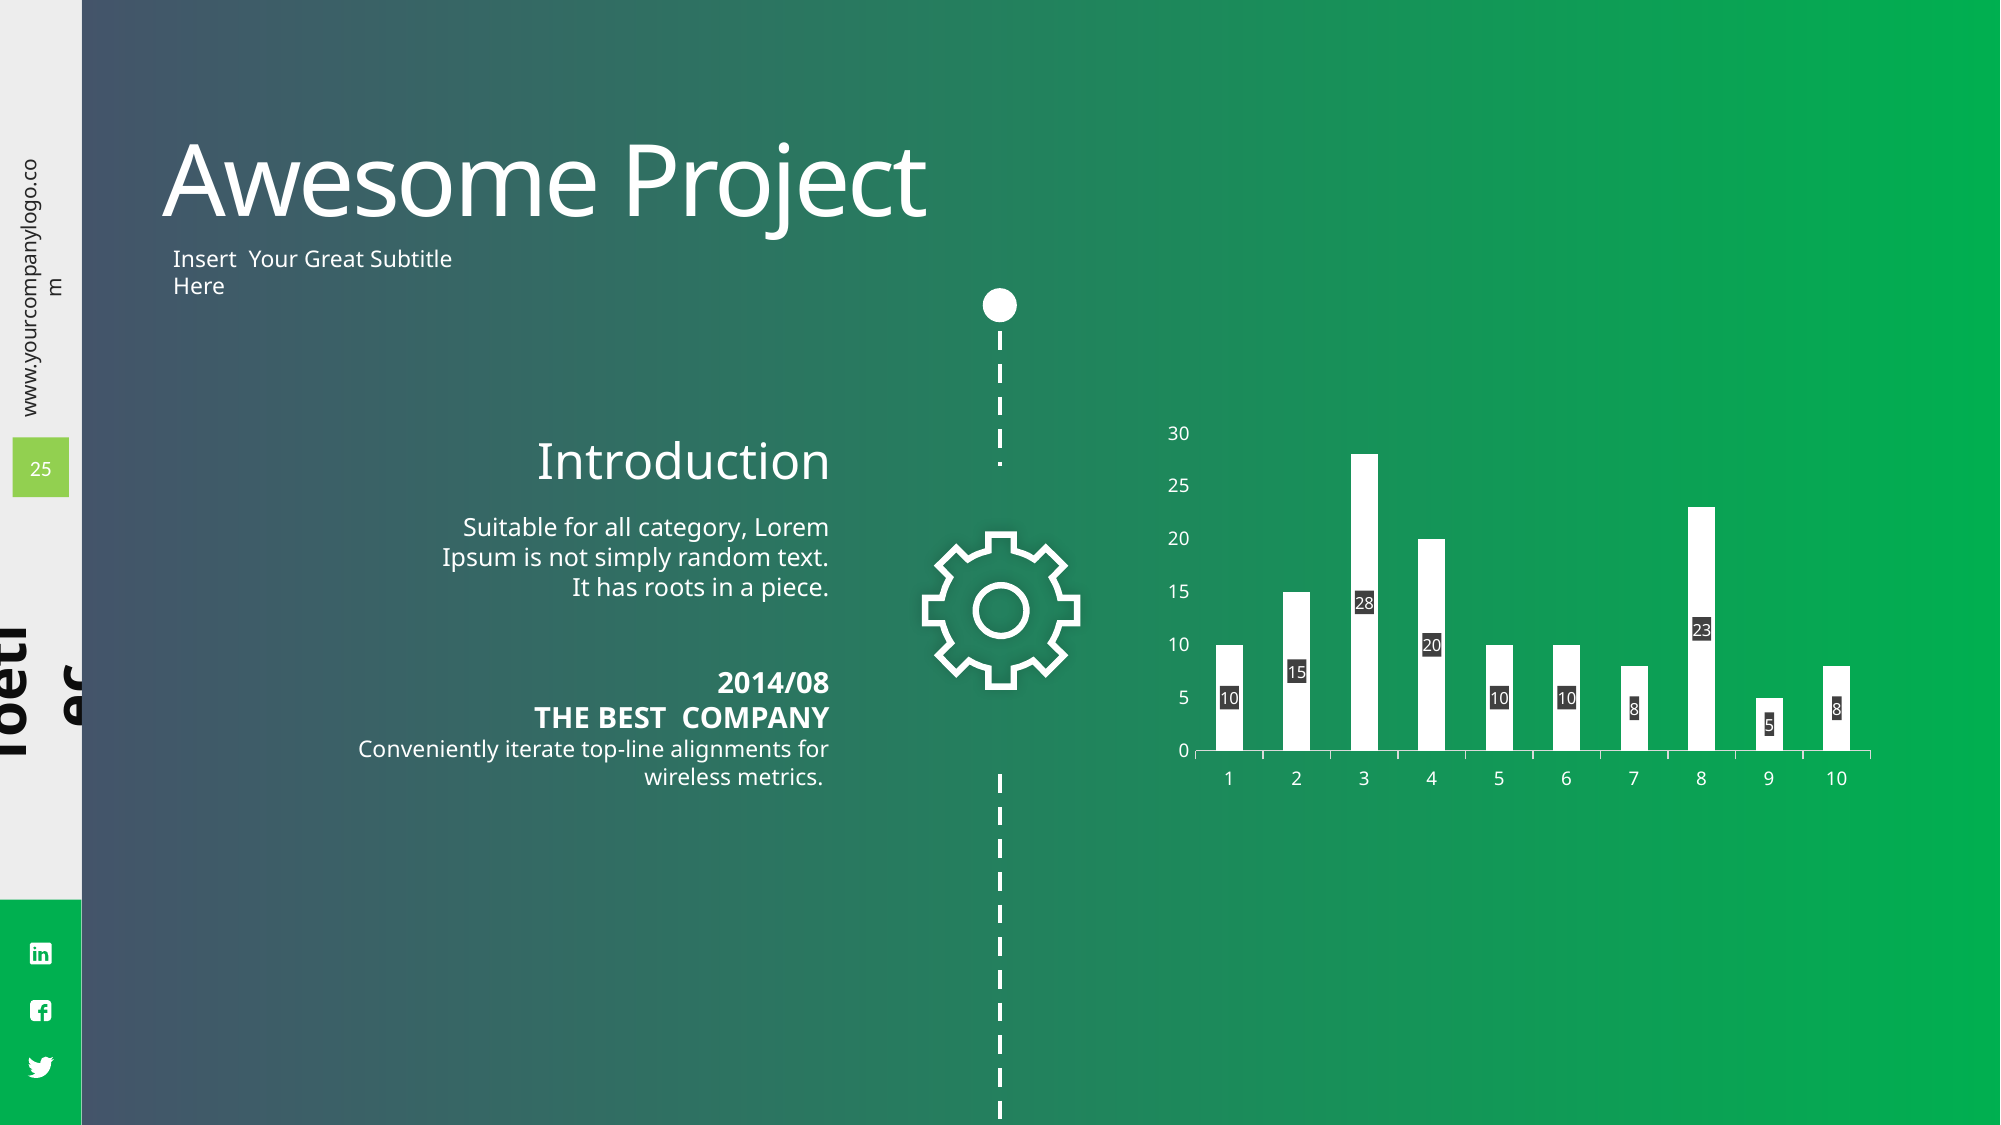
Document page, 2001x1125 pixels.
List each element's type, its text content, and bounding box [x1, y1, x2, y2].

slide_number 25 [12, 437, 69, 498]
picture [81, 0, 2000, 1125]
chart [1153, 411, 1886, 800]
